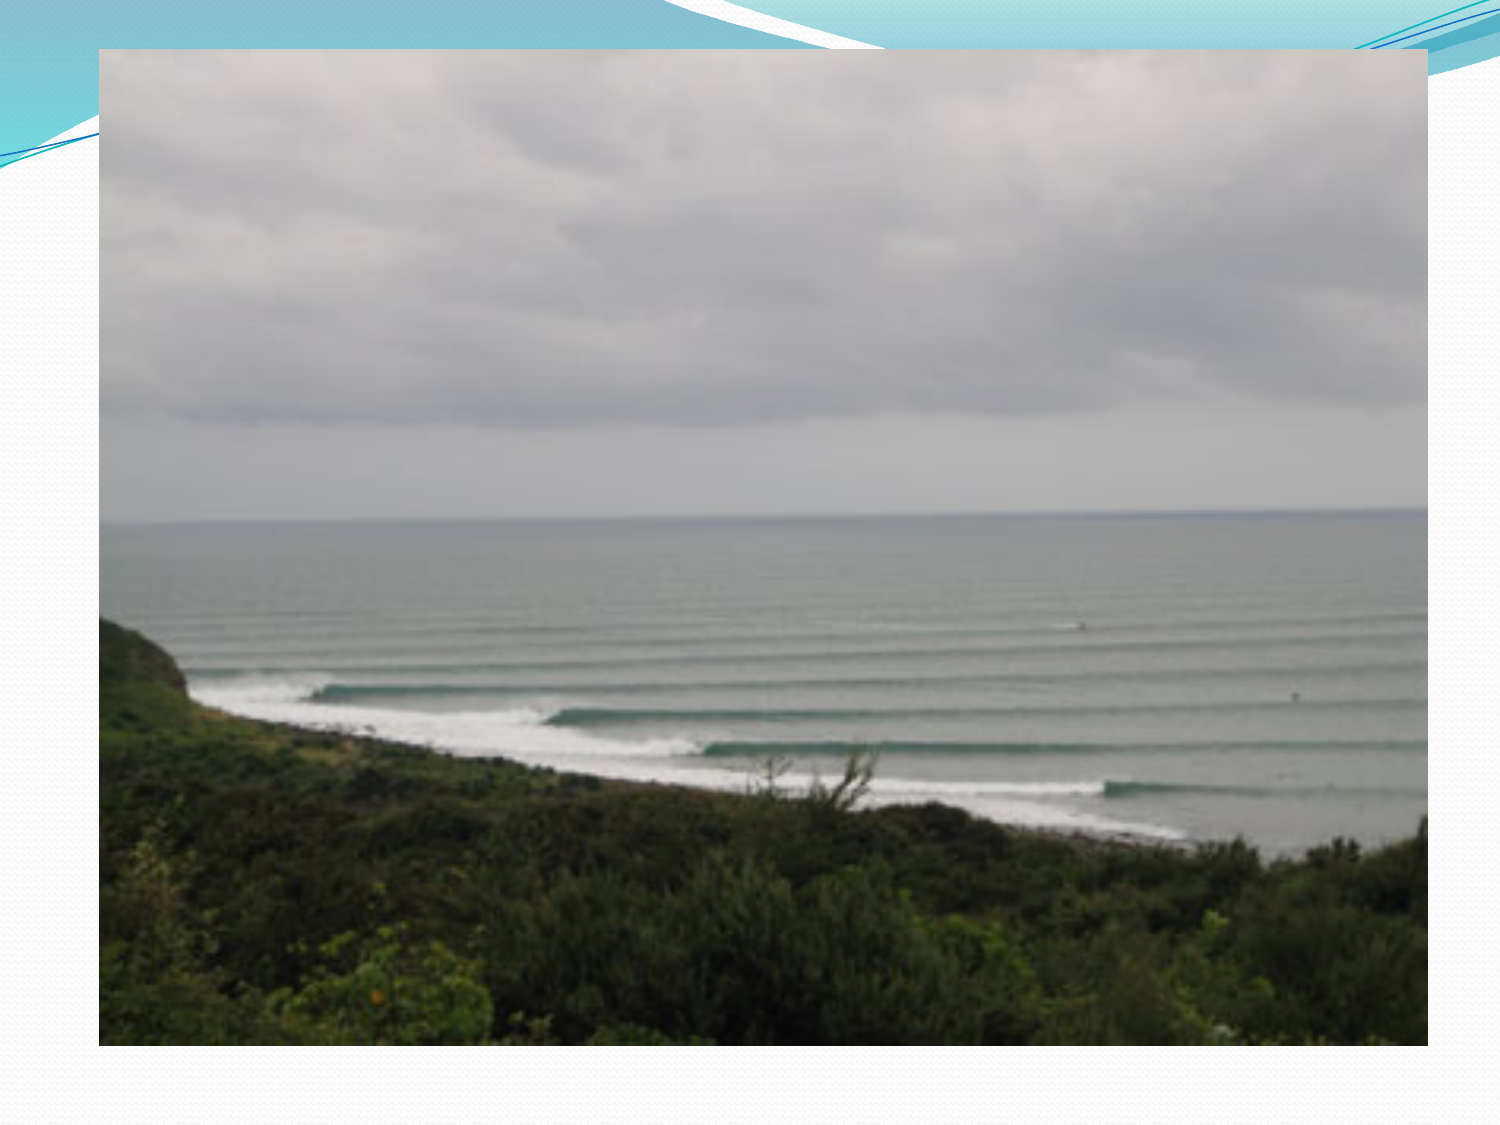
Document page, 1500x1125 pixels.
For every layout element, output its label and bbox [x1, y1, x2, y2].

picture [99, 49, 1428, 1046]
